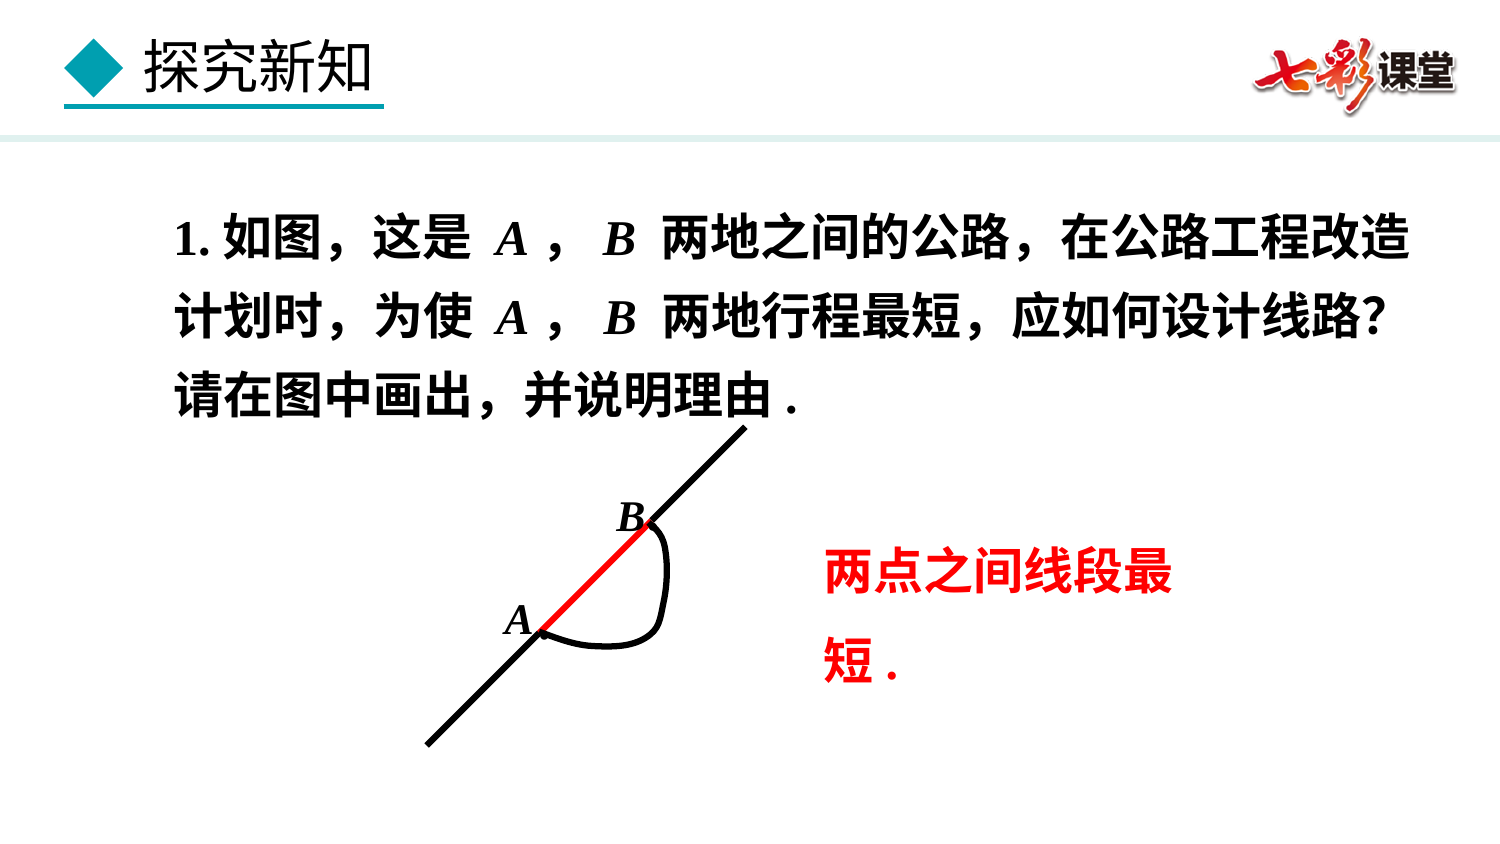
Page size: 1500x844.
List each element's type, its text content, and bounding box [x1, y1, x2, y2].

picture [1249, 32, 1461, 118]
text_box 两点之间线段最短. [808, 501, 1250, 697]
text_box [426, 426, 746, 746]
text_box 1.如图，这是 A，B 两地之间的公路，在公路工程改造计划时，为使 A，B 两地行程最短，应如何设计线路？请在图中画出，并说明理由. [158, 178, 1427, 432]
